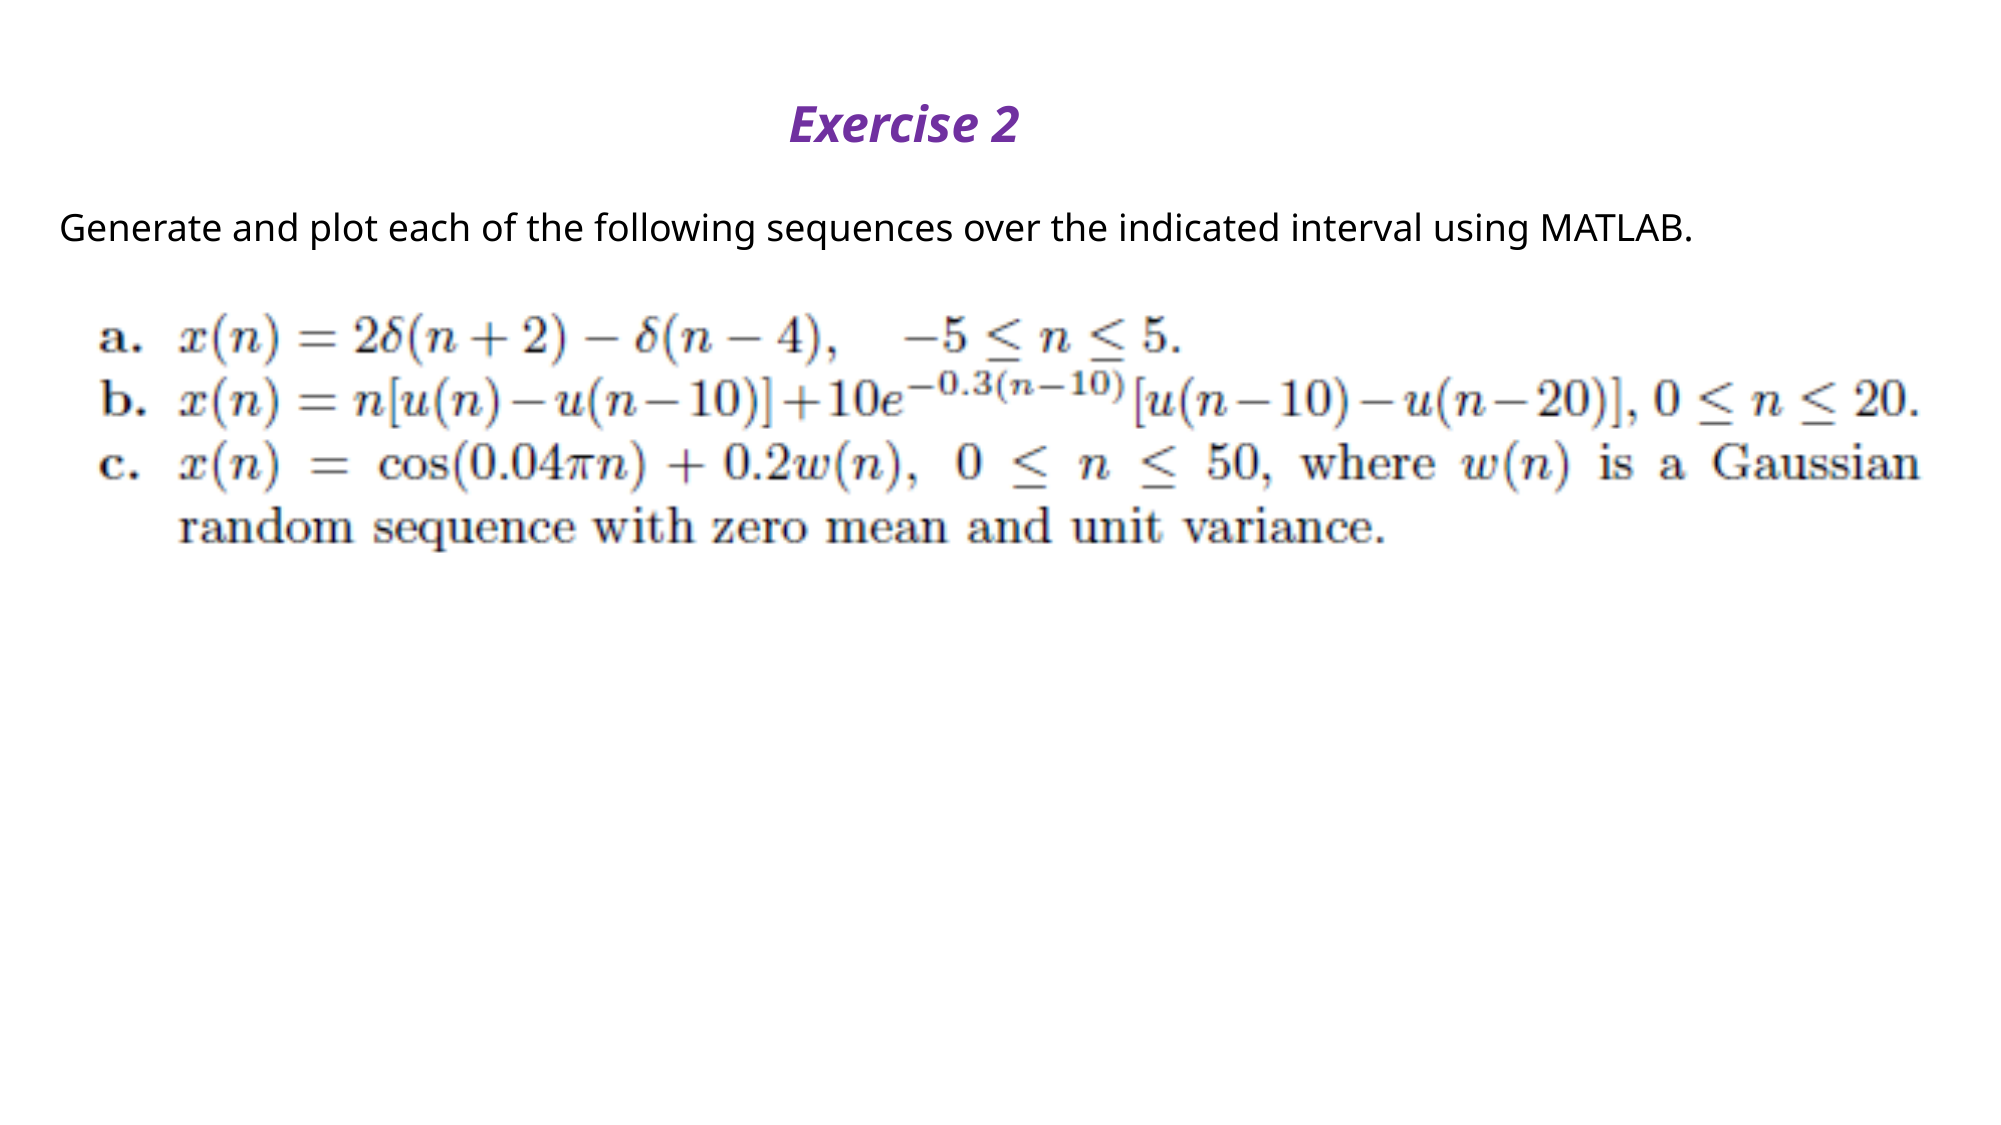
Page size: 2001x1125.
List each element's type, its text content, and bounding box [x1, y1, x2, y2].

text_box Generate and plot each of the following sequences over the indicated interval using MATLAB. [44, 196, 1963, 257]
picture [74, 296, 1945, 562]
text_box Exercise 2 [773, 80, 1035, 160]
